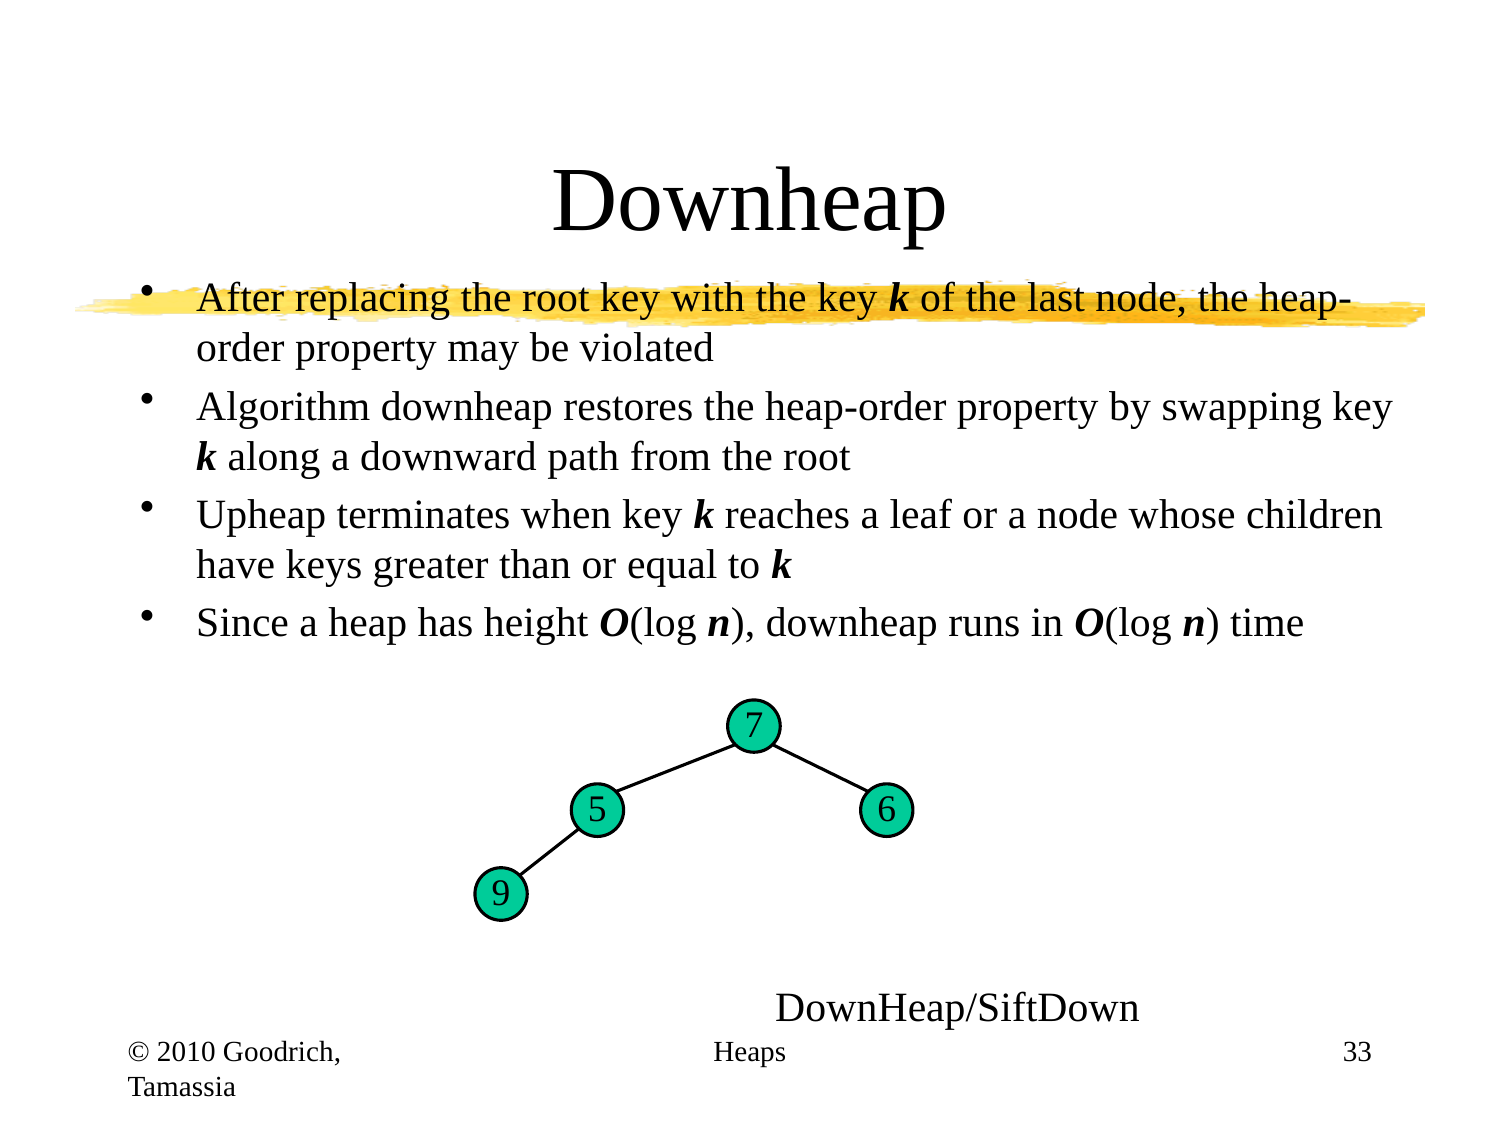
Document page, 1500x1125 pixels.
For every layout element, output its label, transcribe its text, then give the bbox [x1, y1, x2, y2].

text_box 5 [571, 783, 624, 837]
text_box 6 [860, 783, 913, 837]
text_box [519, 829, 580, 875]
picture [75, 274, 124, 338]
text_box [615, 745, 736, 791]
title Downheap [112, 99, 1388, 288]
list After replacing the root key with the key k of the last node, the heap-order property may be violated Algorithm downheap restores the heap-order property by swapping key k along a downward path from the root Upheap terminates when key k reaches a leaf or a node whose children have keys greater than or equal to k Since a heap has height O(log n), downheap runs in O(log n) time [124, 262, 1438, 663]
text_box 9 [474, 867, 528, 921]
text_box DownHeap/SiftDown [760, 972, 1156, 1038]
slide_number © 2010 Goodrich, Tamassia [112, 1024, 426, 1101]
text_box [772, 745, 869, 791]
text_box 7 [727, 699, 781, 753]
slide_number 33 [1074, 1024, 1388, 1101]
footer Heaps [512, 1024, 988, 1101]
